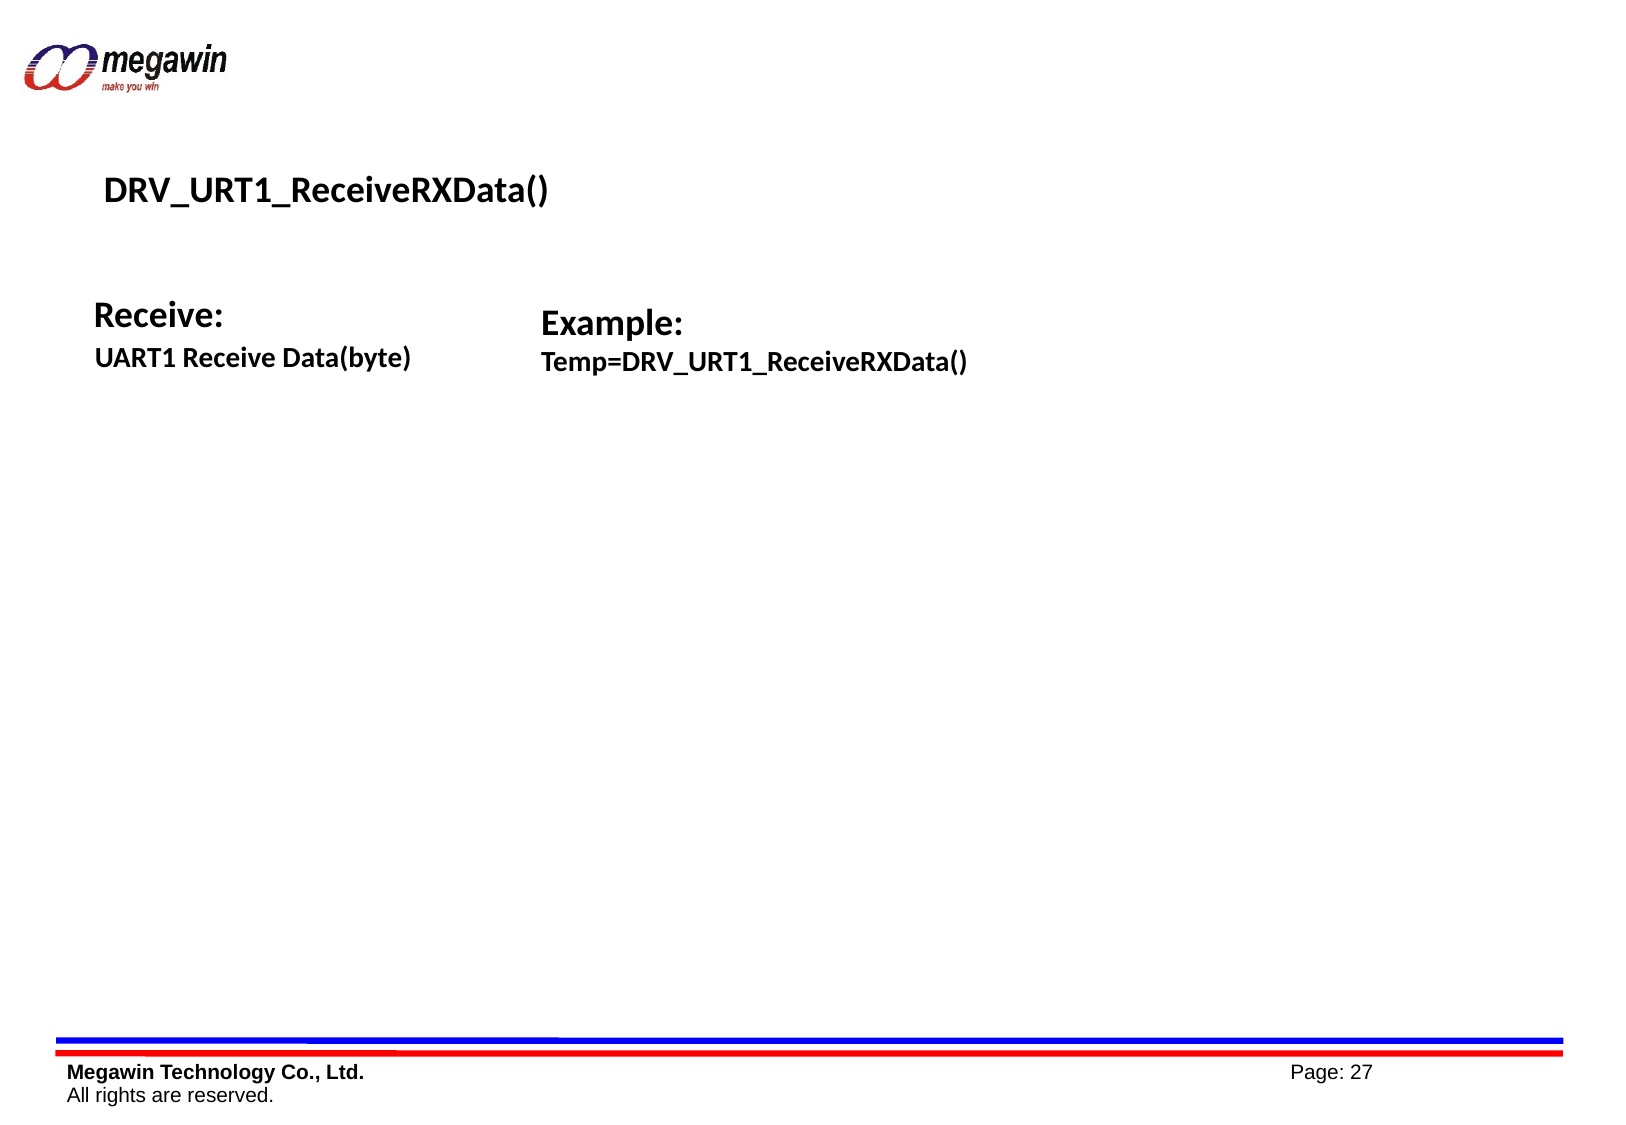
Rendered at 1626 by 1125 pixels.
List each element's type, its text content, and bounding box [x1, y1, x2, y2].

text_box Example: Temp=DRV_URT1_ReceiveRXData() [526, 290, 996, 421]
picture [19, 37, 231, 97]
text_box DRV_URT1_ReceiveRXData() [89, 157, 565, 217]
text_box UART1 Receive Data(byte) [79, 330, 427, 381]
text_box Receive: [79, 282, 240, 330]
